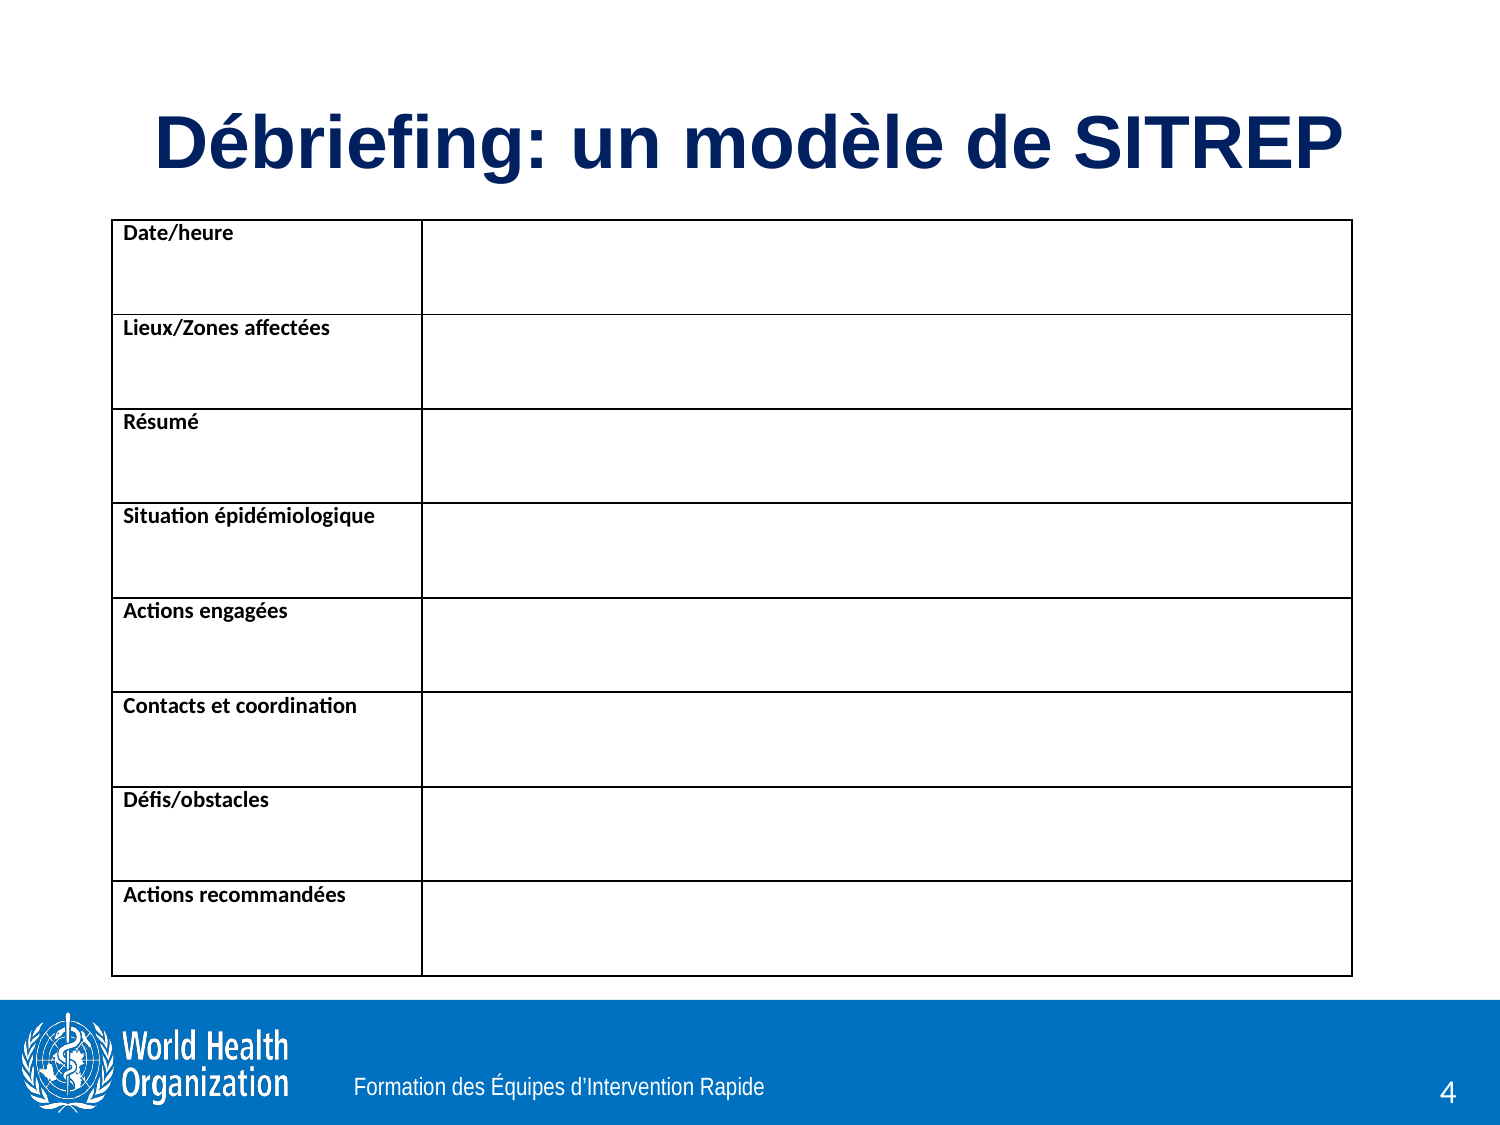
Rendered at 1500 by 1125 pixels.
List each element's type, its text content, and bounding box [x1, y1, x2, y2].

table_cell Situation épidémiologique [113, 504, 421, 597]
table_header Date/heure [113, 221, 421, 314]
table_cell Actions recommandées [113, 882, 421, 975]
table_cell [423, 315, 1351, 408]
table_cell Défis/obstacles [113, 788, 421, 880]
table_cell [423, 599, 1351, 691]
table_cell [423, 410, 1351, 502]
table_cell [423, 788, 1351, 880]
picture [21, 1012, 288, 1113]
table_cell Actions engagées [113, 599, 421, 691]
table_cell [423, 882, 1351, 975]
table_cell Contacts et coordination [113, 693, 421, 786]
table_cell Résumé [113, 410, 421, 502]
title Débriefing: un modèle de SITREP [75, 45, 1425, 233]
table_cell [423, 504, 1351, 597]
table_cell Lieux/Zones affectées [113, 315, 421, 408]
table_cell [423, 693, 1351, 786]
table_header [423, 221, 1351, 314]
